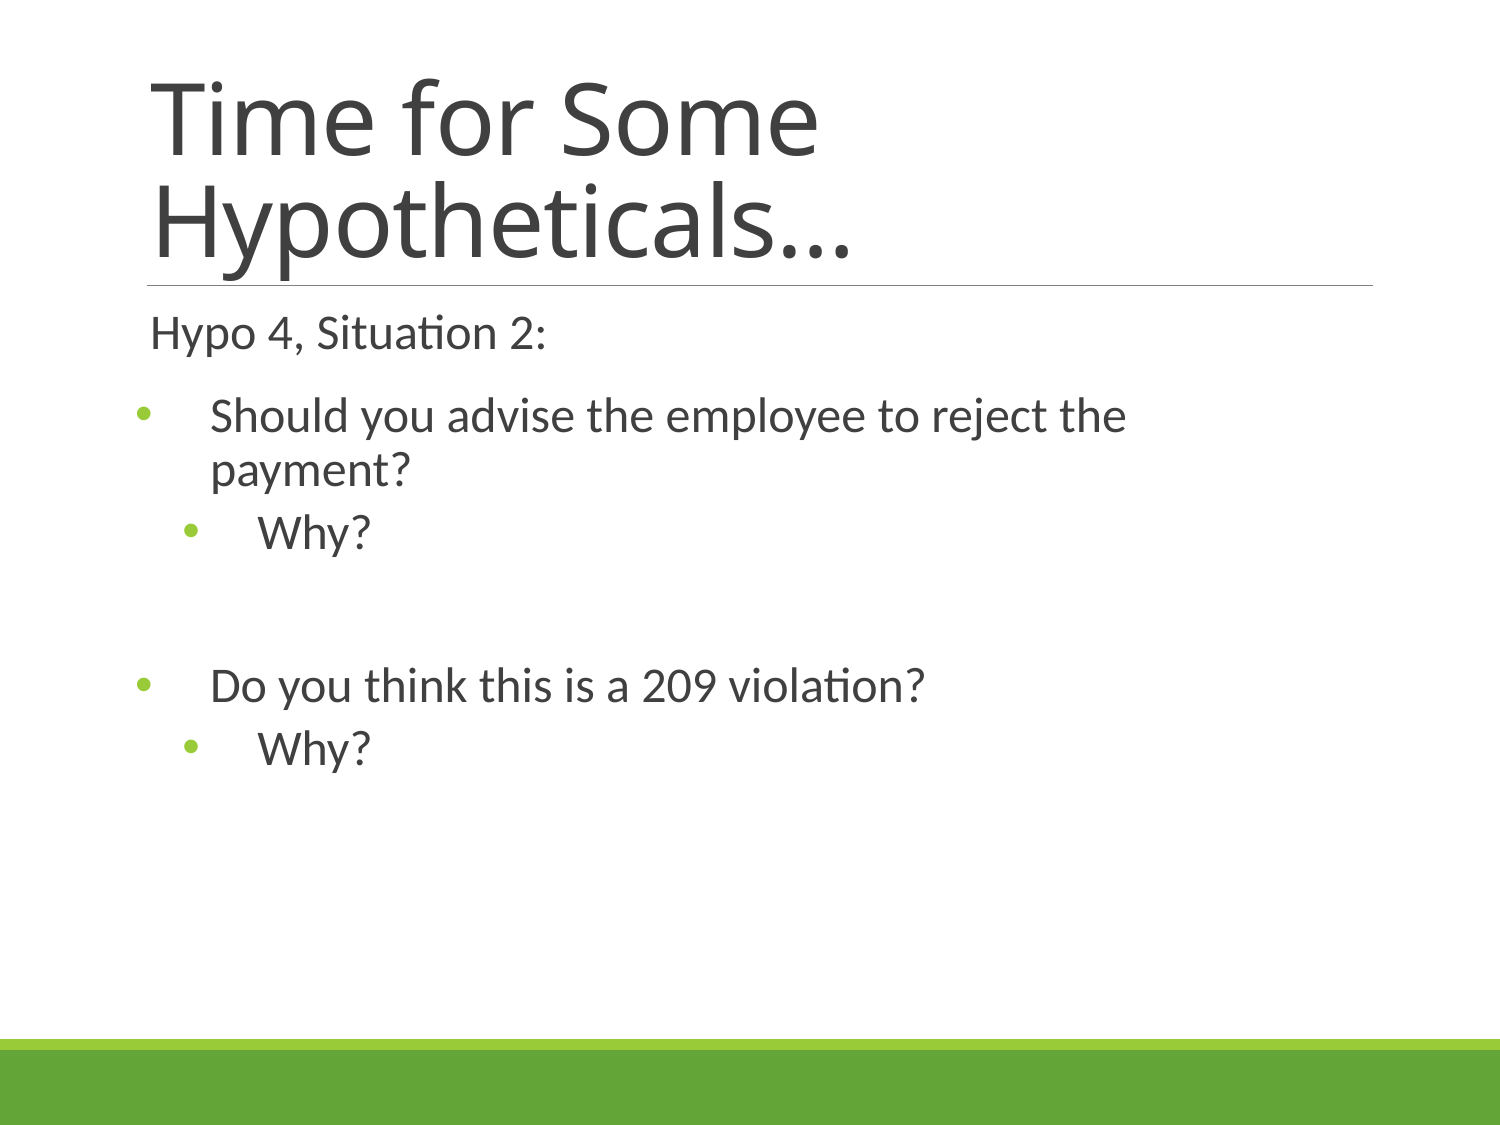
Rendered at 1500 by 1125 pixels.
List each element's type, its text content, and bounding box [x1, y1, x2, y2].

list Hypo 4, Situation 2: Should you advise the employee to reject the payment? Why? Do you think this is a 209 violation? Why? [135, 299, 1300, 908]
title Time for Some Hypotheticals… [135, 47, 1373, 285]
